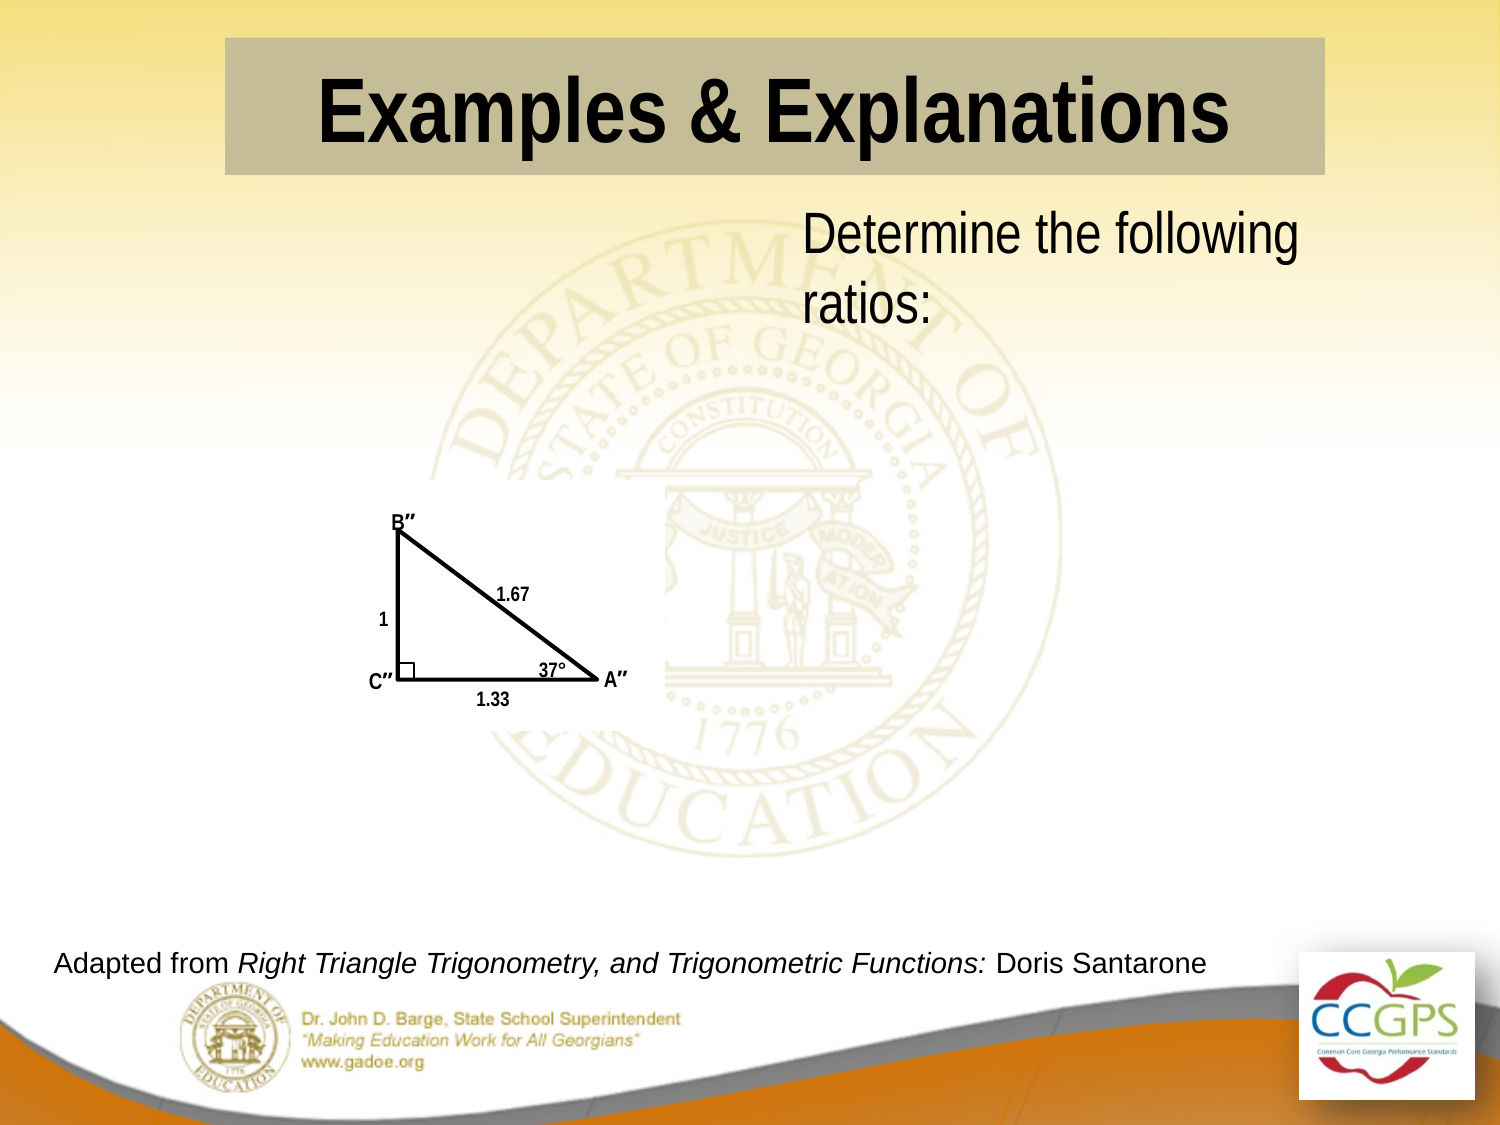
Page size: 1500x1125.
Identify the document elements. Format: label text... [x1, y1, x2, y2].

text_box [339, 481, 664, 729]
text_box Adapted from Right Triangle Trigonometry, and Trigonometric Functions: Doris Santarone [38, 937, 1231, 988]
picture [0, 0, 1500, 1125]
title Examples & Explanations [224, 37, 1326, 176]
